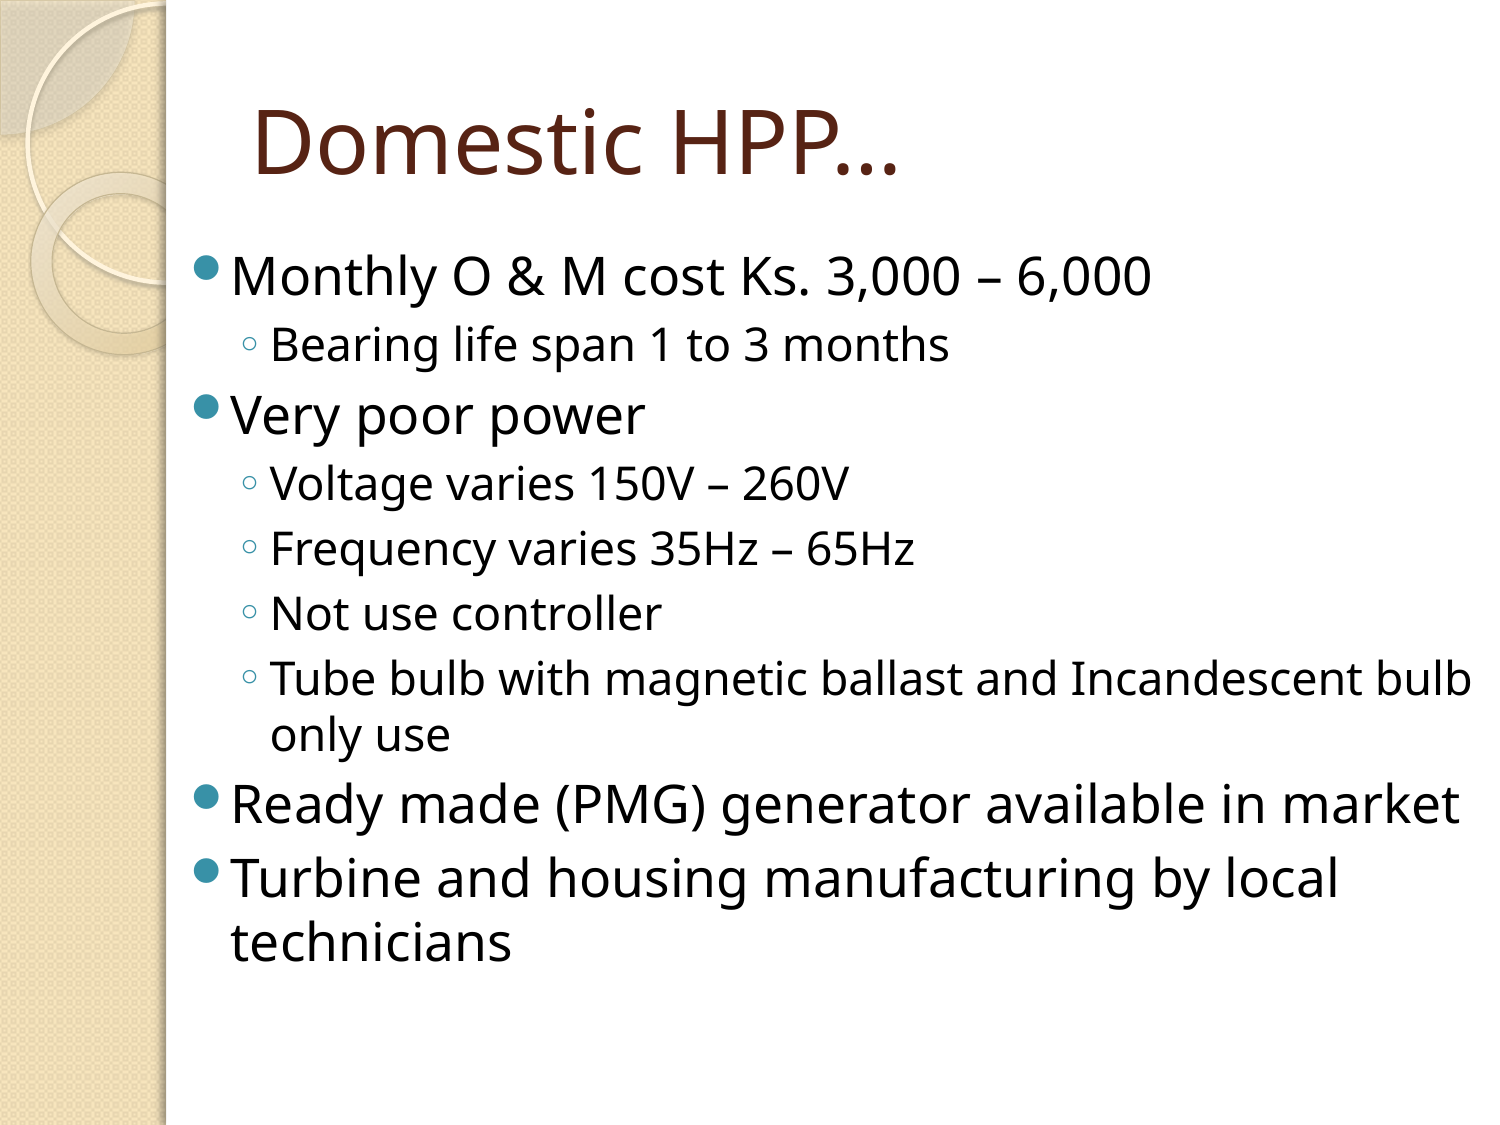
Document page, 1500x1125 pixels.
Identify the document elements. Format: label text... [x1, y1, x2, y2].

title Domestic HPP… [235, 45, 1466, 233]
list Monthly O & M cost Ks. 3,000 – 6,000 Bearing life span 1 to 3 months Very poor power Voltage varies 150V – 260V Frequency varies 35Hz – 65Hz Not use controller Tube bulb with magnetic ballast and Incandescent bulb only use Ready made (PMG) generator available in market Turbine and housing manufacturing by local technicians [164, 234, 1500, 1025]
